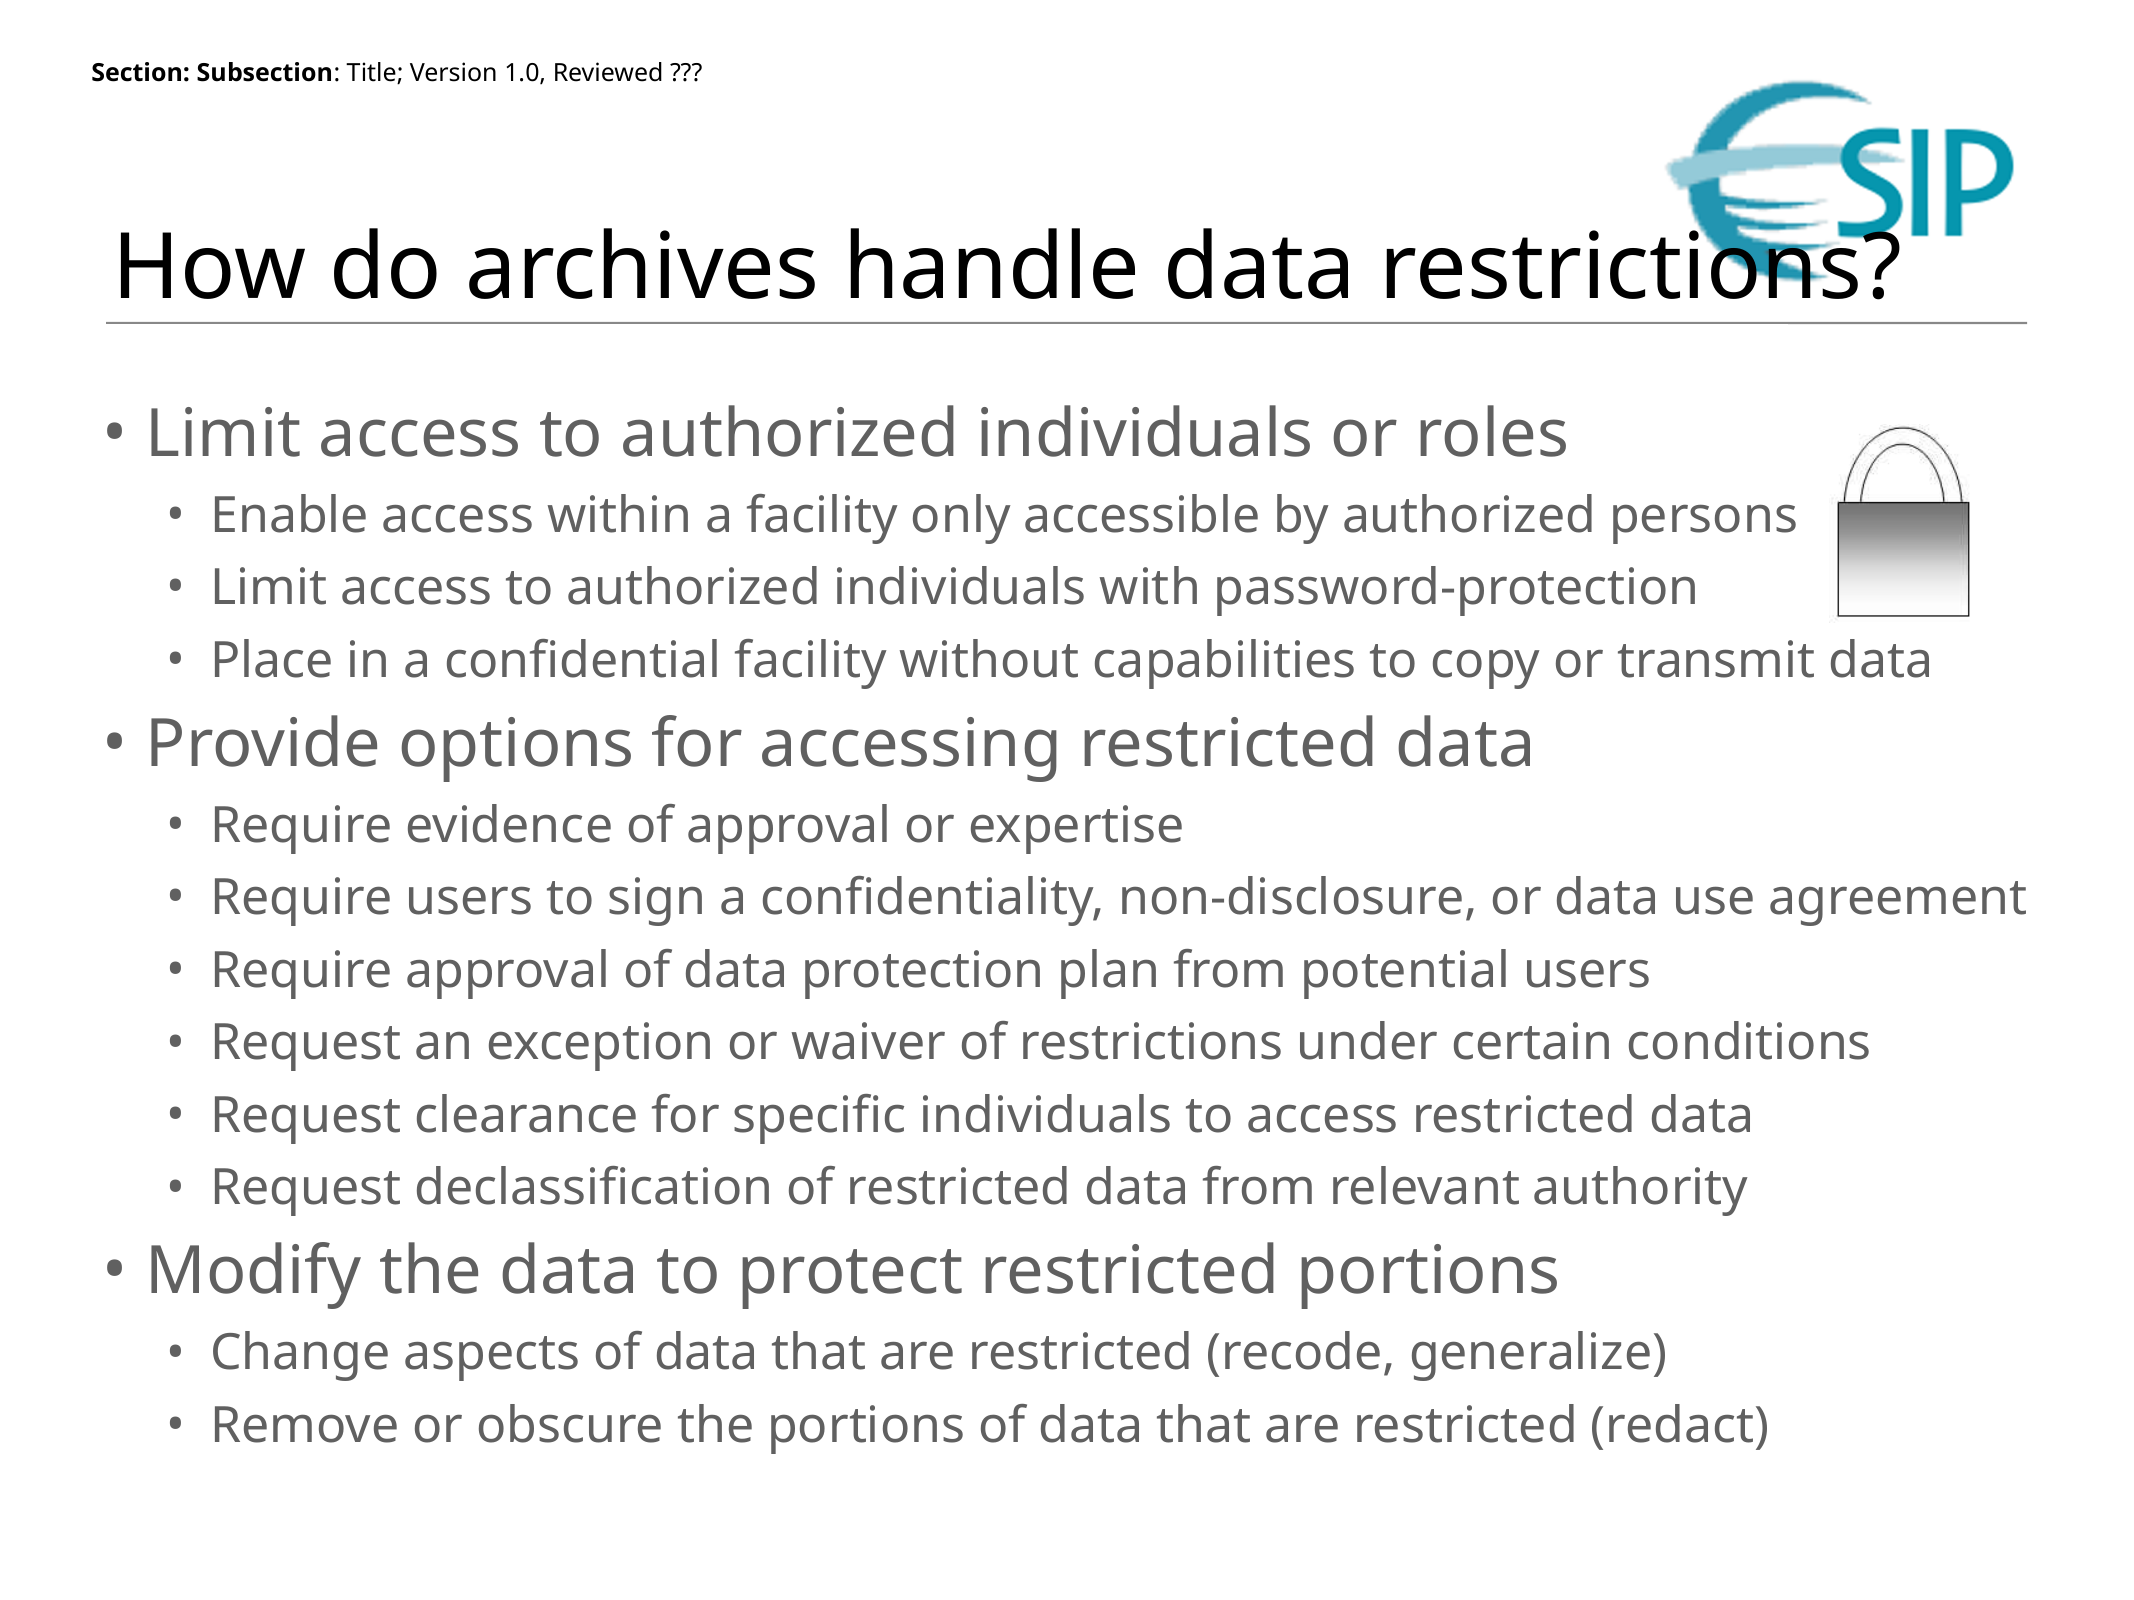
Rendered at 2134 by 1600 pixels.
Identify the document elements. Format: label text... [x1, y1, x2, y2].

list Limit access to authorized individuals or roles Enable access within a facility only accessible by authorized persons Limit access to authorized individuals with password-protection Place in a confidential facility without capabilities to copy or transmit data Provide options for accessing restricted data Require evidence of approval or expertise Require users to sign a confidentiality, non-disclosure, or data use agreement Require approval of data protection plan from potential users Request an exception or waiver of restrictions under certain conditions Request clearance for specific individuals to access restricted data Request declassification of restricted data from relevant authority Modify the data to protect restricted portions Change aspects of data that are restricted (recode, generalize) Remove or obscure the portions of data that are restricted (redact) [93, 381, 2040, 1459]
picture [1828, 424, 1977, 623]
picture [1654, 62, 2030, 286]
title How do archives handle data restrictions? [104, 95, 2017, 325]
